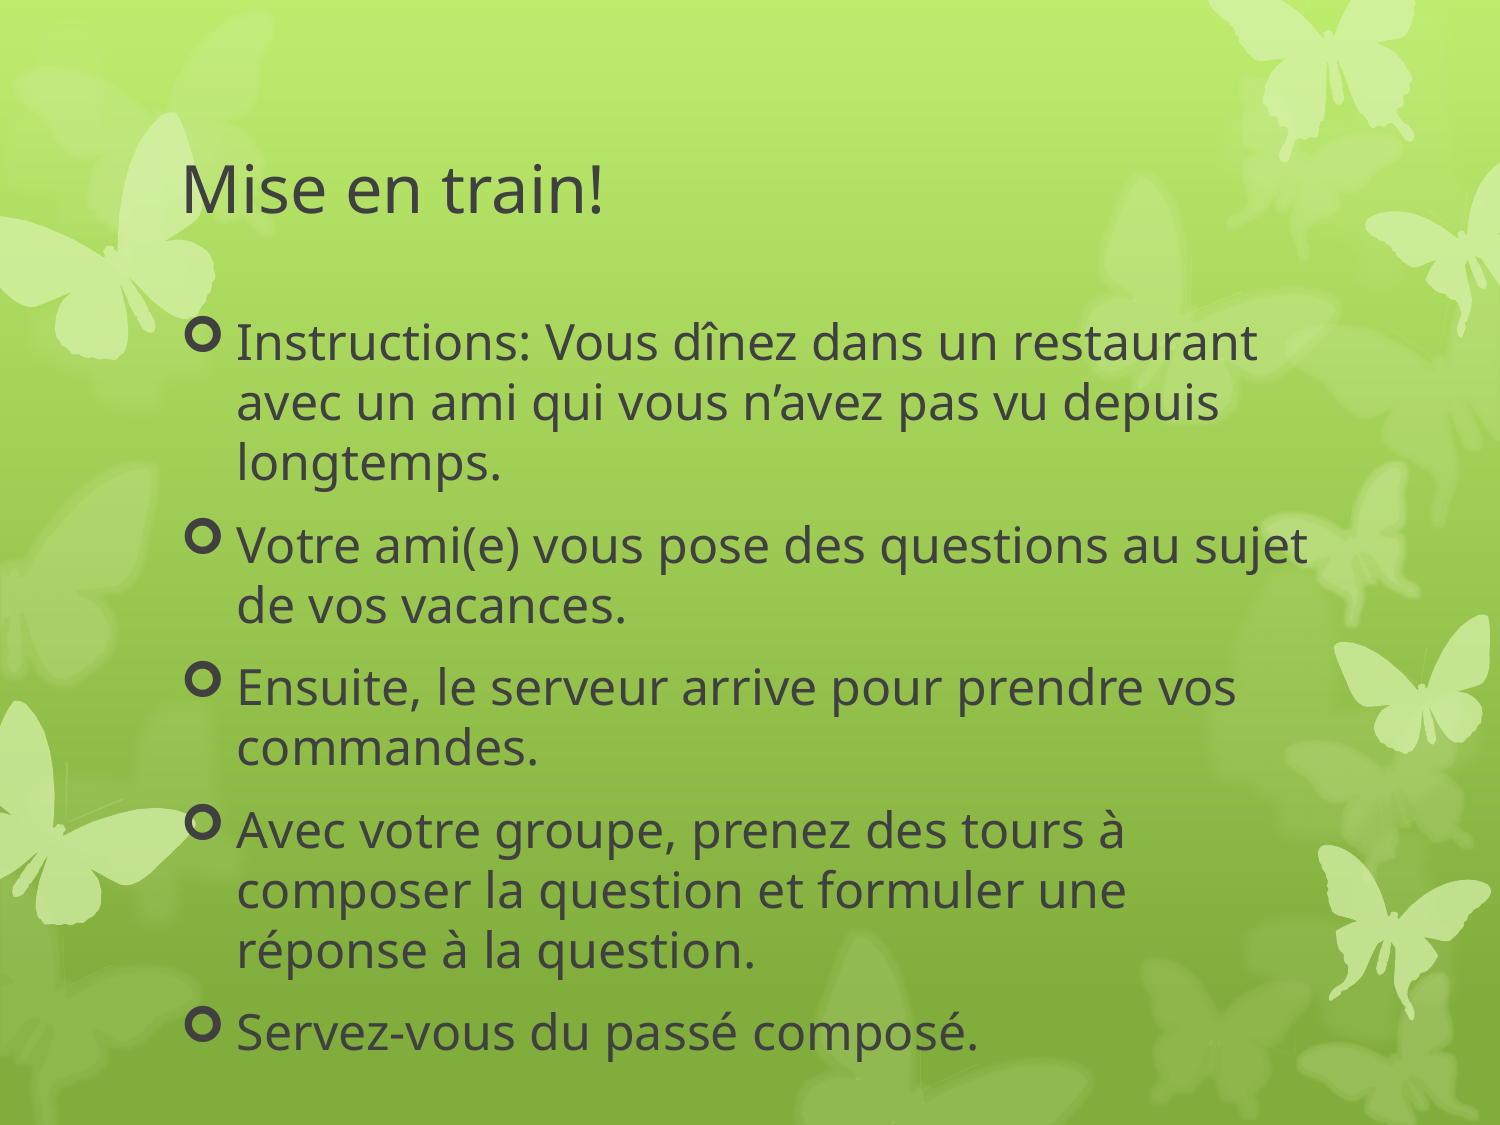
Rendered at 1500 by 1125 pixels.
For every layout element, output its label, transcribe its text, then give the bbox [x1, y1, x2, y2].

title Mise en train! [165, 110, 1335, 263]
list Instructions: Vous dînez dans un restaurant avec un ami qui vous n’avez pas vu depuis longtemps. Votre ami(e) vous pose des questions au sujet de vos vacances. Ensuite, le serveur arrive pour prendre vos commandes. Avec votre groupe, prenez des tours à composer la question et formuler une réponse à la question. Servez-vous du passé composé. [165, 296, 1335, 1075]
